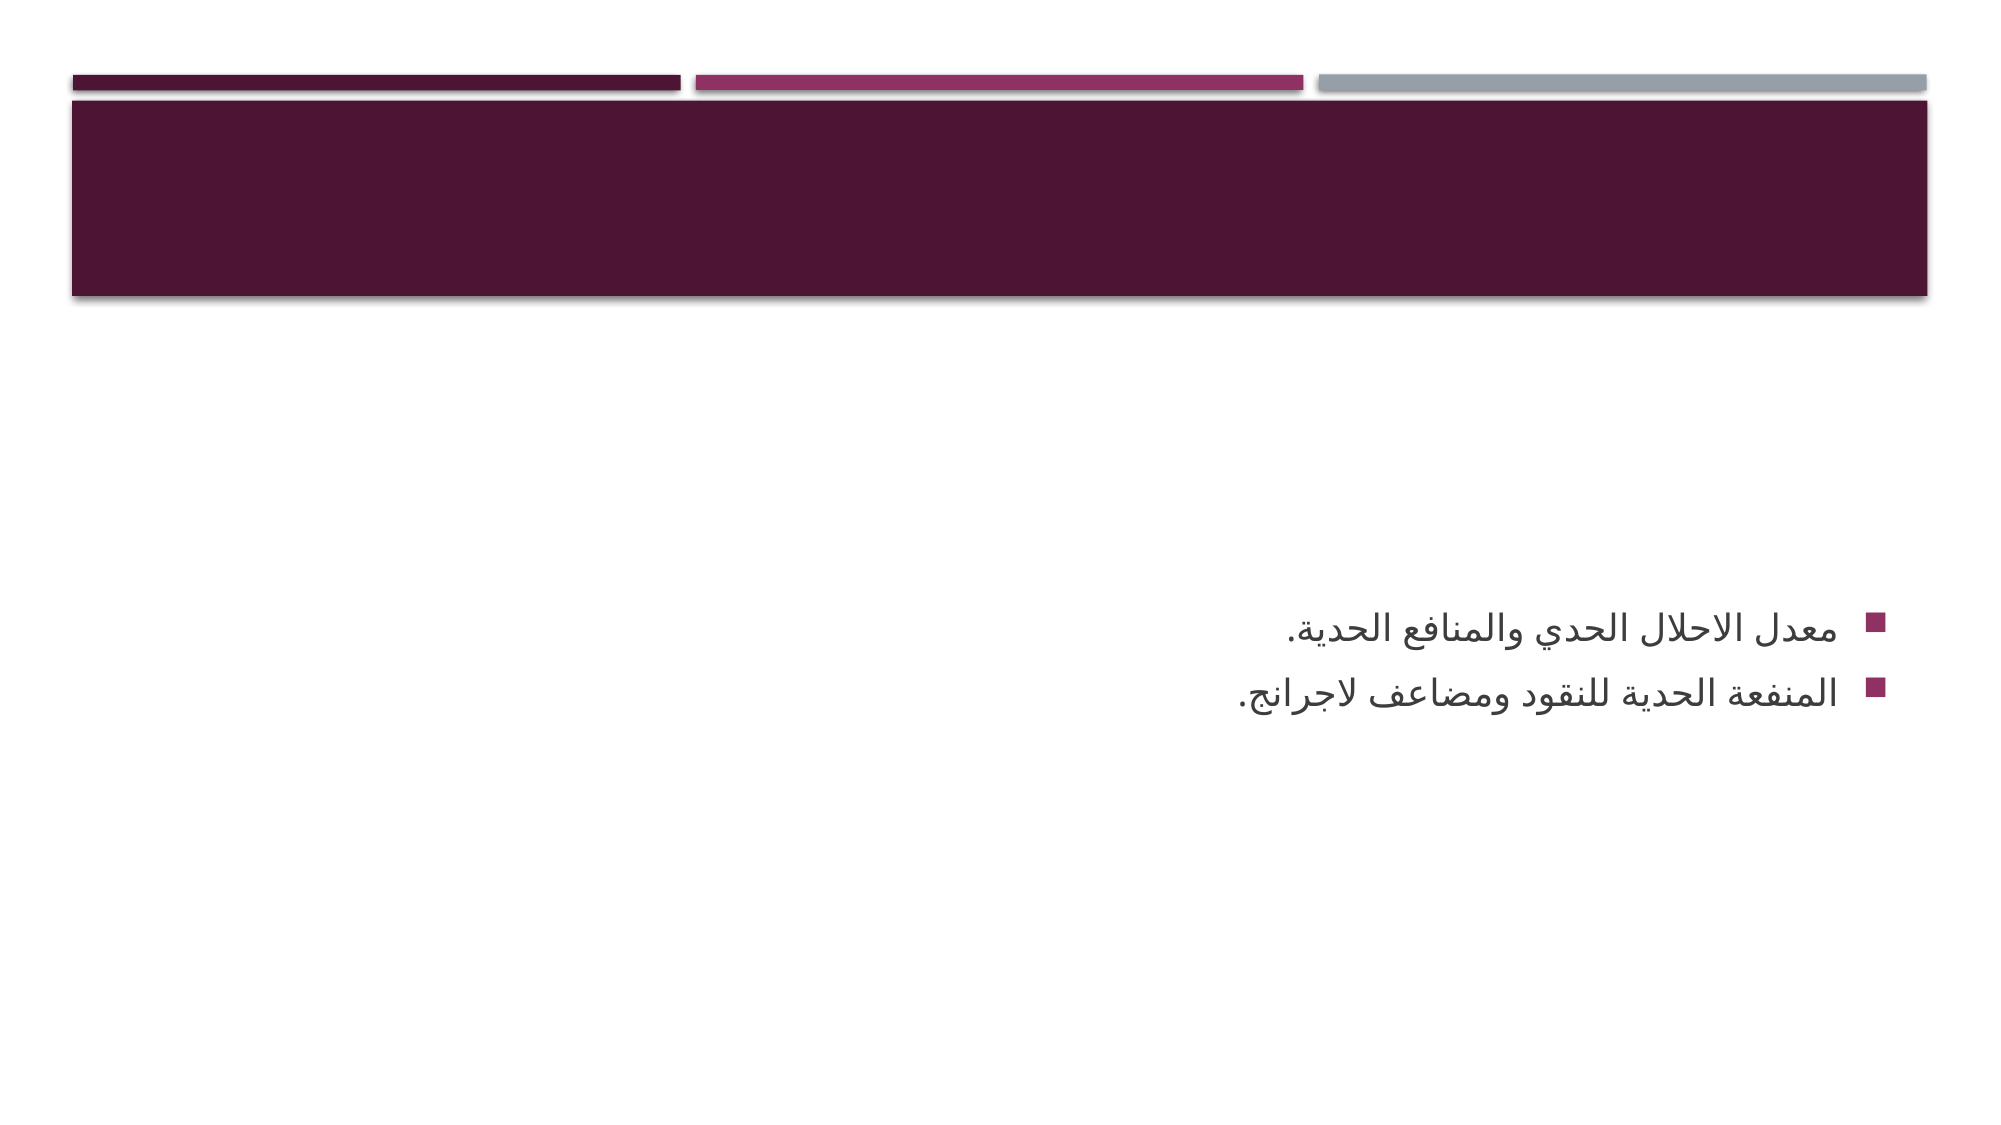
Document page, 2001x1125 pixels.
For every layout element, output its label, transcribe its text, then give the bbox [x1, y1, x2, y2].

list معدل الاحلال الحدي والمنافع الحدية. المنفعة الحدية للنقود ومضاعف لاجرانج. [95, 357, 1905, 962]
